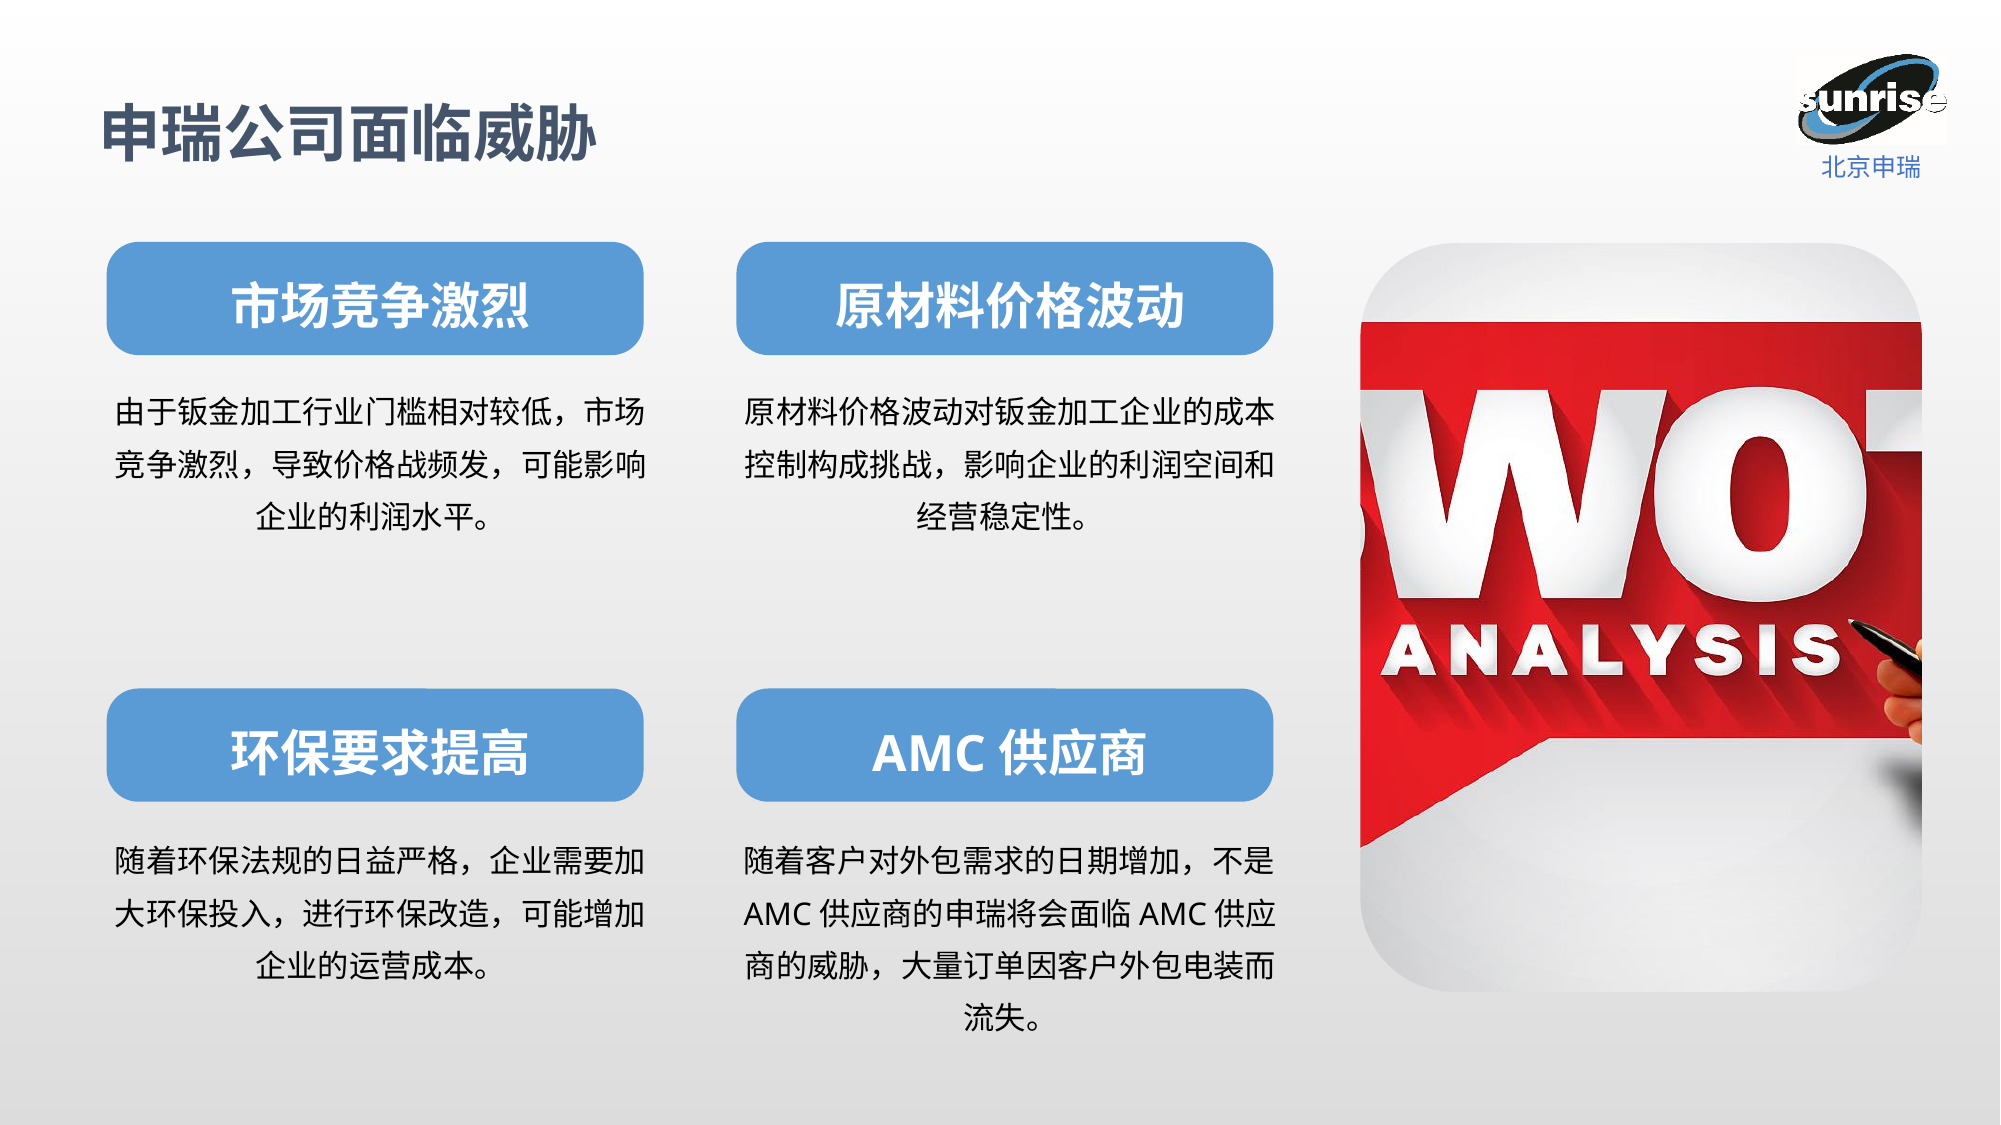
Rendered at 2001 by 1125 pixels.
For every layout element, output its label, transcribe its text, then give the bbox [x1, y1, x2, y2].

text_box 市场竞争激烈 [137, 246, 613, 351]
text_box 随着客户对外包需求的日期增加，不是AMC供应商的申瑞将会面临AMC供应商的威胁，大量订单因客户外包电装而流失。 [722, 806, 1287, 1014]
picture [1922, 54, 1947, 145]
text_box [106, 241, 644, 356]
picture [1360, 243, 1922, 992]
text_box 申瑞公司面临威胁 [78, 43, 1922, 189]
text_box 随着环保法规的日益严格，企业需要加大环保投入，进行环保改造，可能增加企业的运营成本。 [93, 806, 657, 1014]
text_box [106, 688, 644, 802]
text_box 由于钣金加工行业门槛相对较低，市场竞争激烈，导致价格战频发，可能影响企业的利润水平。 [93, 357, 657, 564]
text_box 原材料价格波动对钣金加工企业的成本控制构成挑战，影响企业的利润空间和经营稳定性。 [723, 357, 1287, 564]
text_box 原材料价格波动 [767, 246, 1243, 351]
text_box AMC供应商 [767, 693, 1243, 798]
text_box 环保要求提高 [137, 693, 613, 798]
text_box [736, 688, 1274, 802]
text_box [736, 241, 1274, 356]
